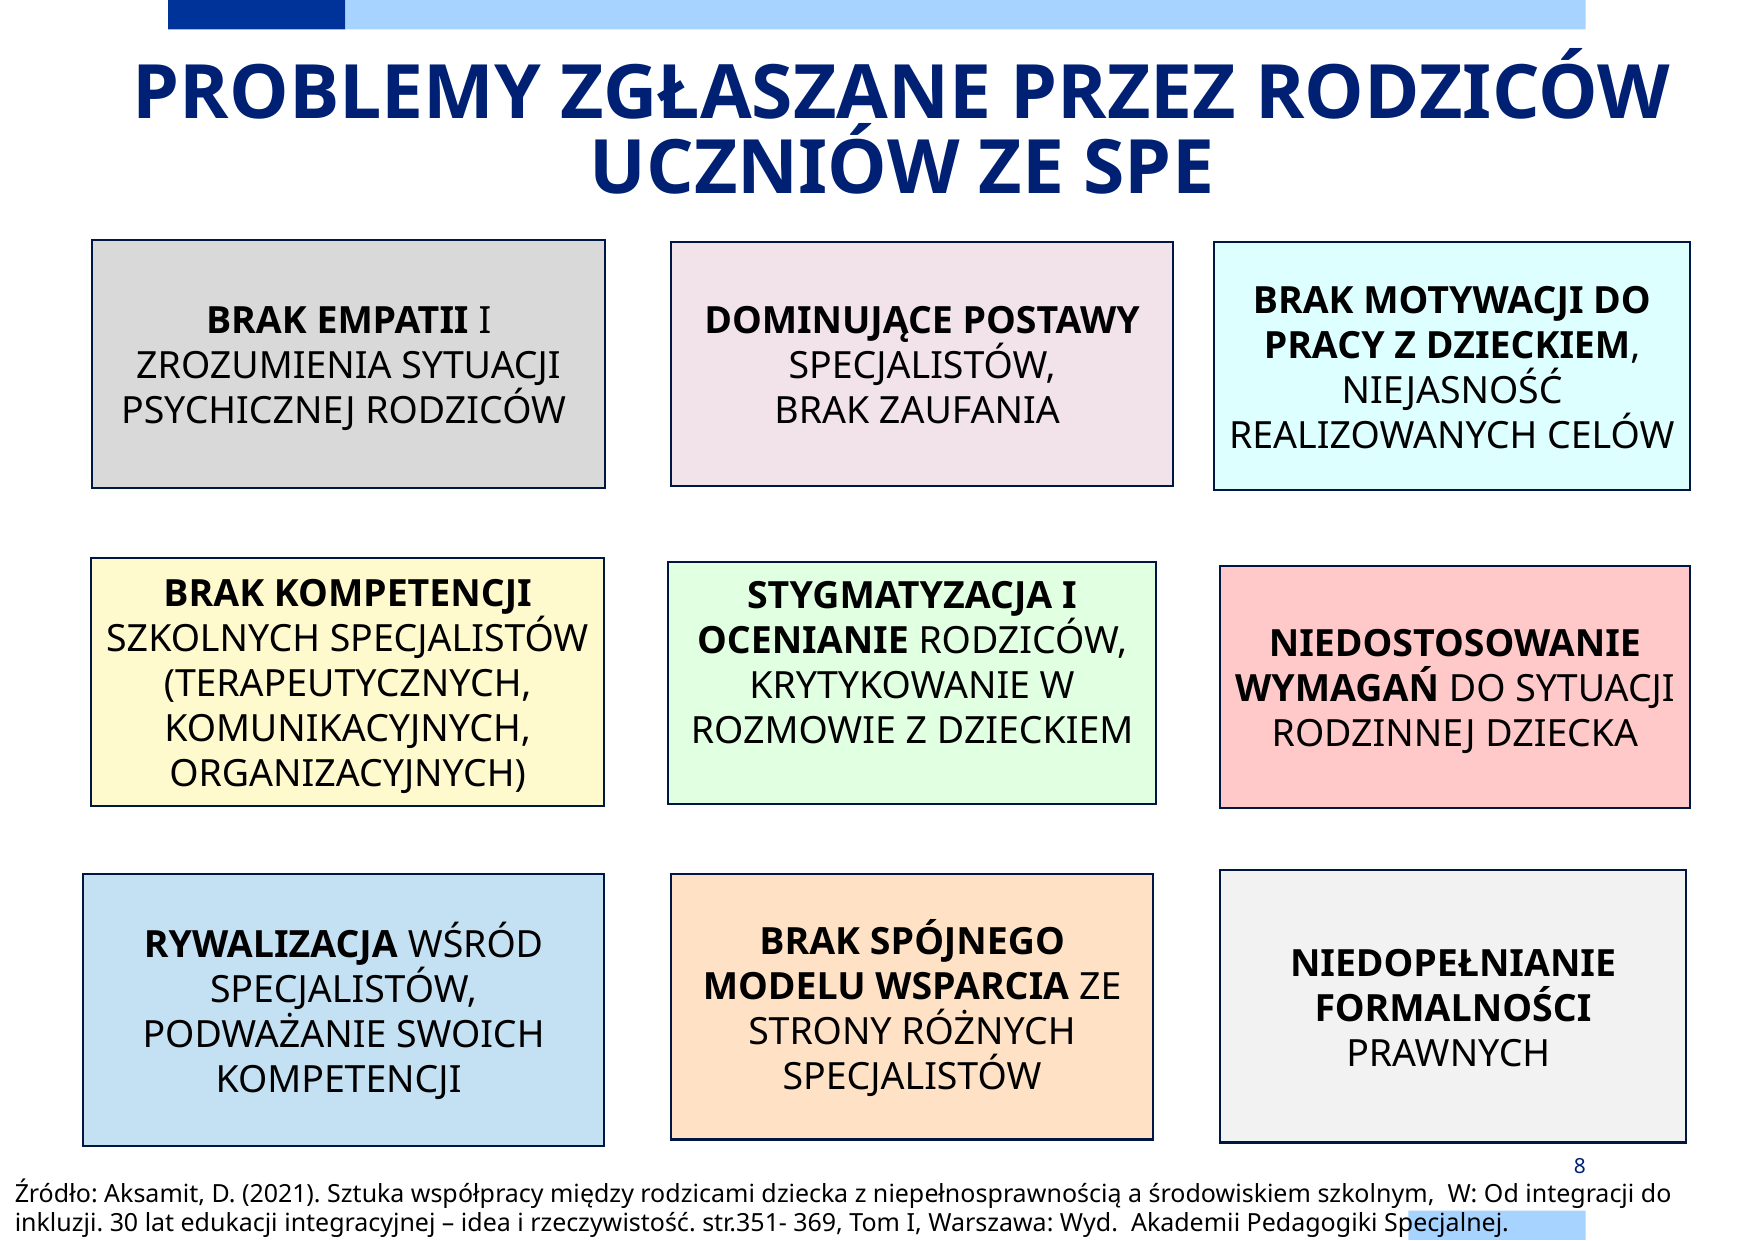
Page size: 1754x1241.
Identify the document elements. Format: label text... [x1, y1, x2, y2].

text_box BRAK MOTYWACJI DO PRACY Z DZIECKIEM, NIEJASNOŚĆ REALIZOWANYCH CELÓW [1213, 241, 1691, 491]
text_box BRAK EMPATII I ZROZUMIENIA SYTUACJI PSYCHICZNEJ RODZICÓW [91, 239, 606, 489]
text_box Źródło: Aksamit, D. (2021). Sztuka współpracy między rodzicami dziecka z niepełnosprawnością a środowiskiem szkolnym, W: Od integracji do inkluzji. 30 lat edukacji integracyjnej – idea i rzeczywistość. str.351- 369, Tom I, Warszawa: Wyd. Akademii Pedagogiki Specjalnej. [0, 537, 1754, 1241]
text_box DOMINUJĄCE POSTAWY SPECJALISTÓW, BRAK ZAUFANIA [670, 241, 1174, 487]
title PROBLEMY ZGŁASZANE PRZEZ RODZICÓW UCZNIÓW ZE SPE [50, 59, 1754, 325]
